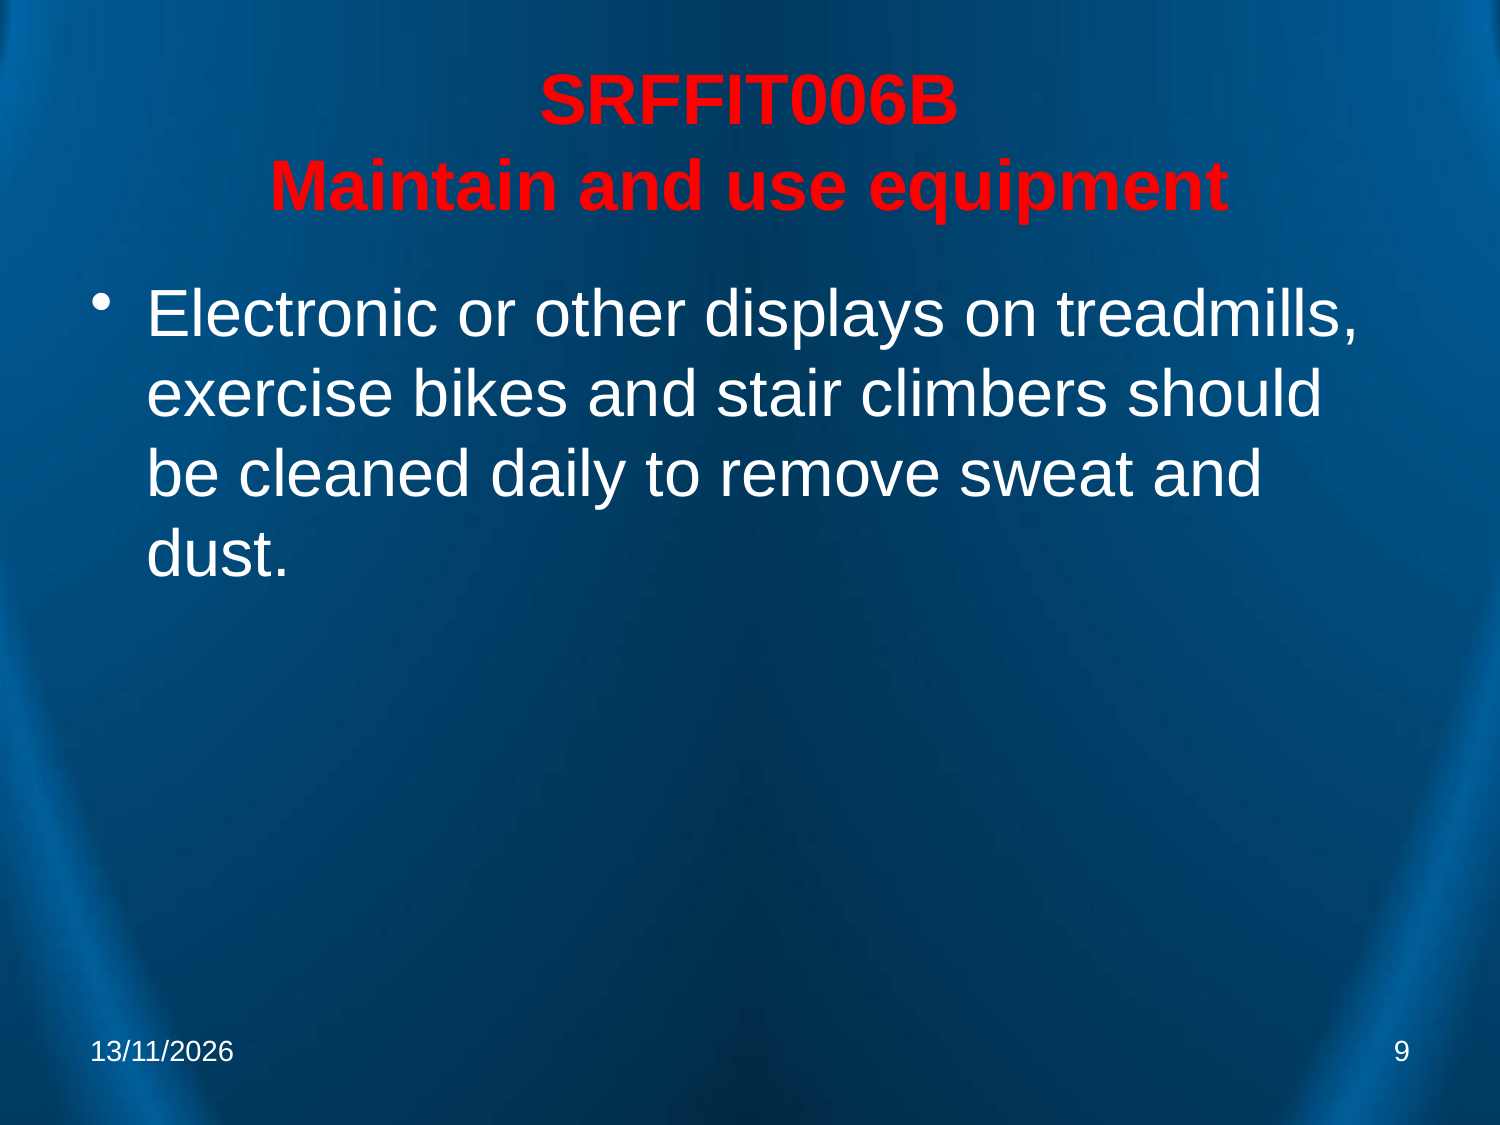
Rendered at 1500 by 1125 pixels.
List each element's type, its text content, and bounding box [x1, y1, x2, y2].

picture [0, 0, 1500, 1125]
slide_number 9 [1074, 1024, 1426, 1103]
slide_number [74, 1024, 426, 1103]
title SRFFIT006B Maintain and use equipment [74, 44, 1426, 233]
list Electronic or other displays on treadmills, exercise bikes and stair climbers should be cleaned daily to remove sweat and dust. [74, 262, 1426, 1006]
